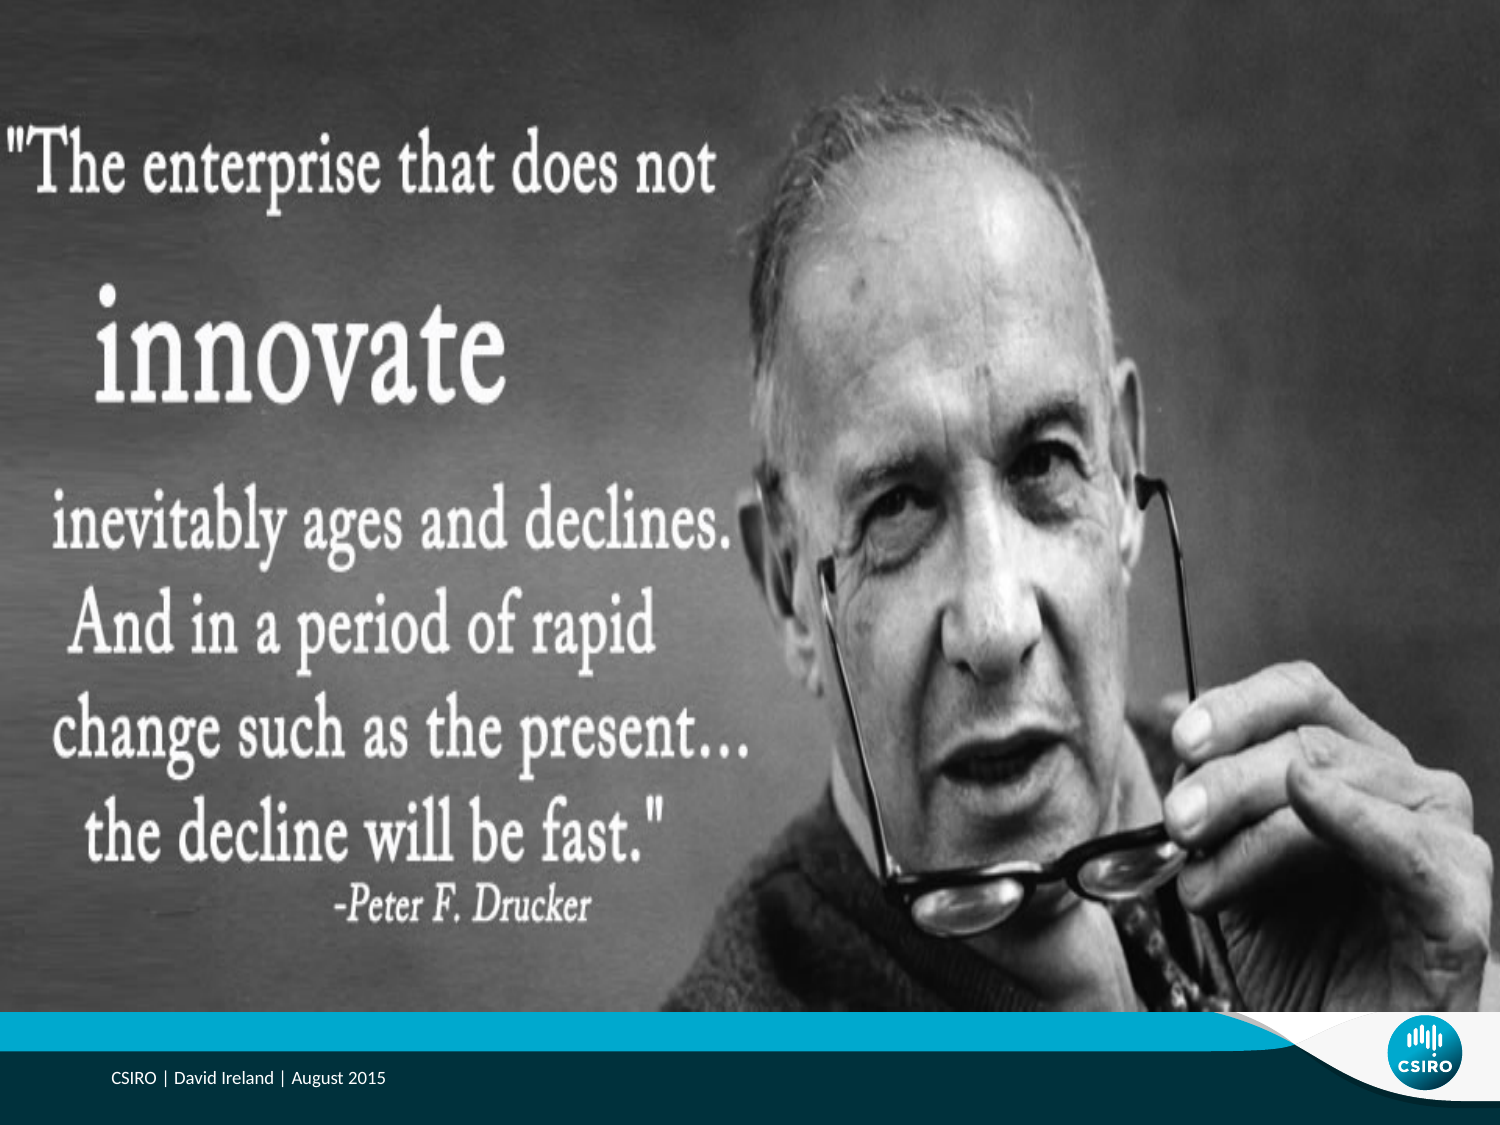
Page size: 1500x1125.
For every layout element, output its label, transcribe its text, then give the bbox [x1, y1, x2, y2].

footer CSIRO | David Ireland | August 2015 [111, 1067, 1110, 1088]
picture [0, 0, 1500, 1012]
